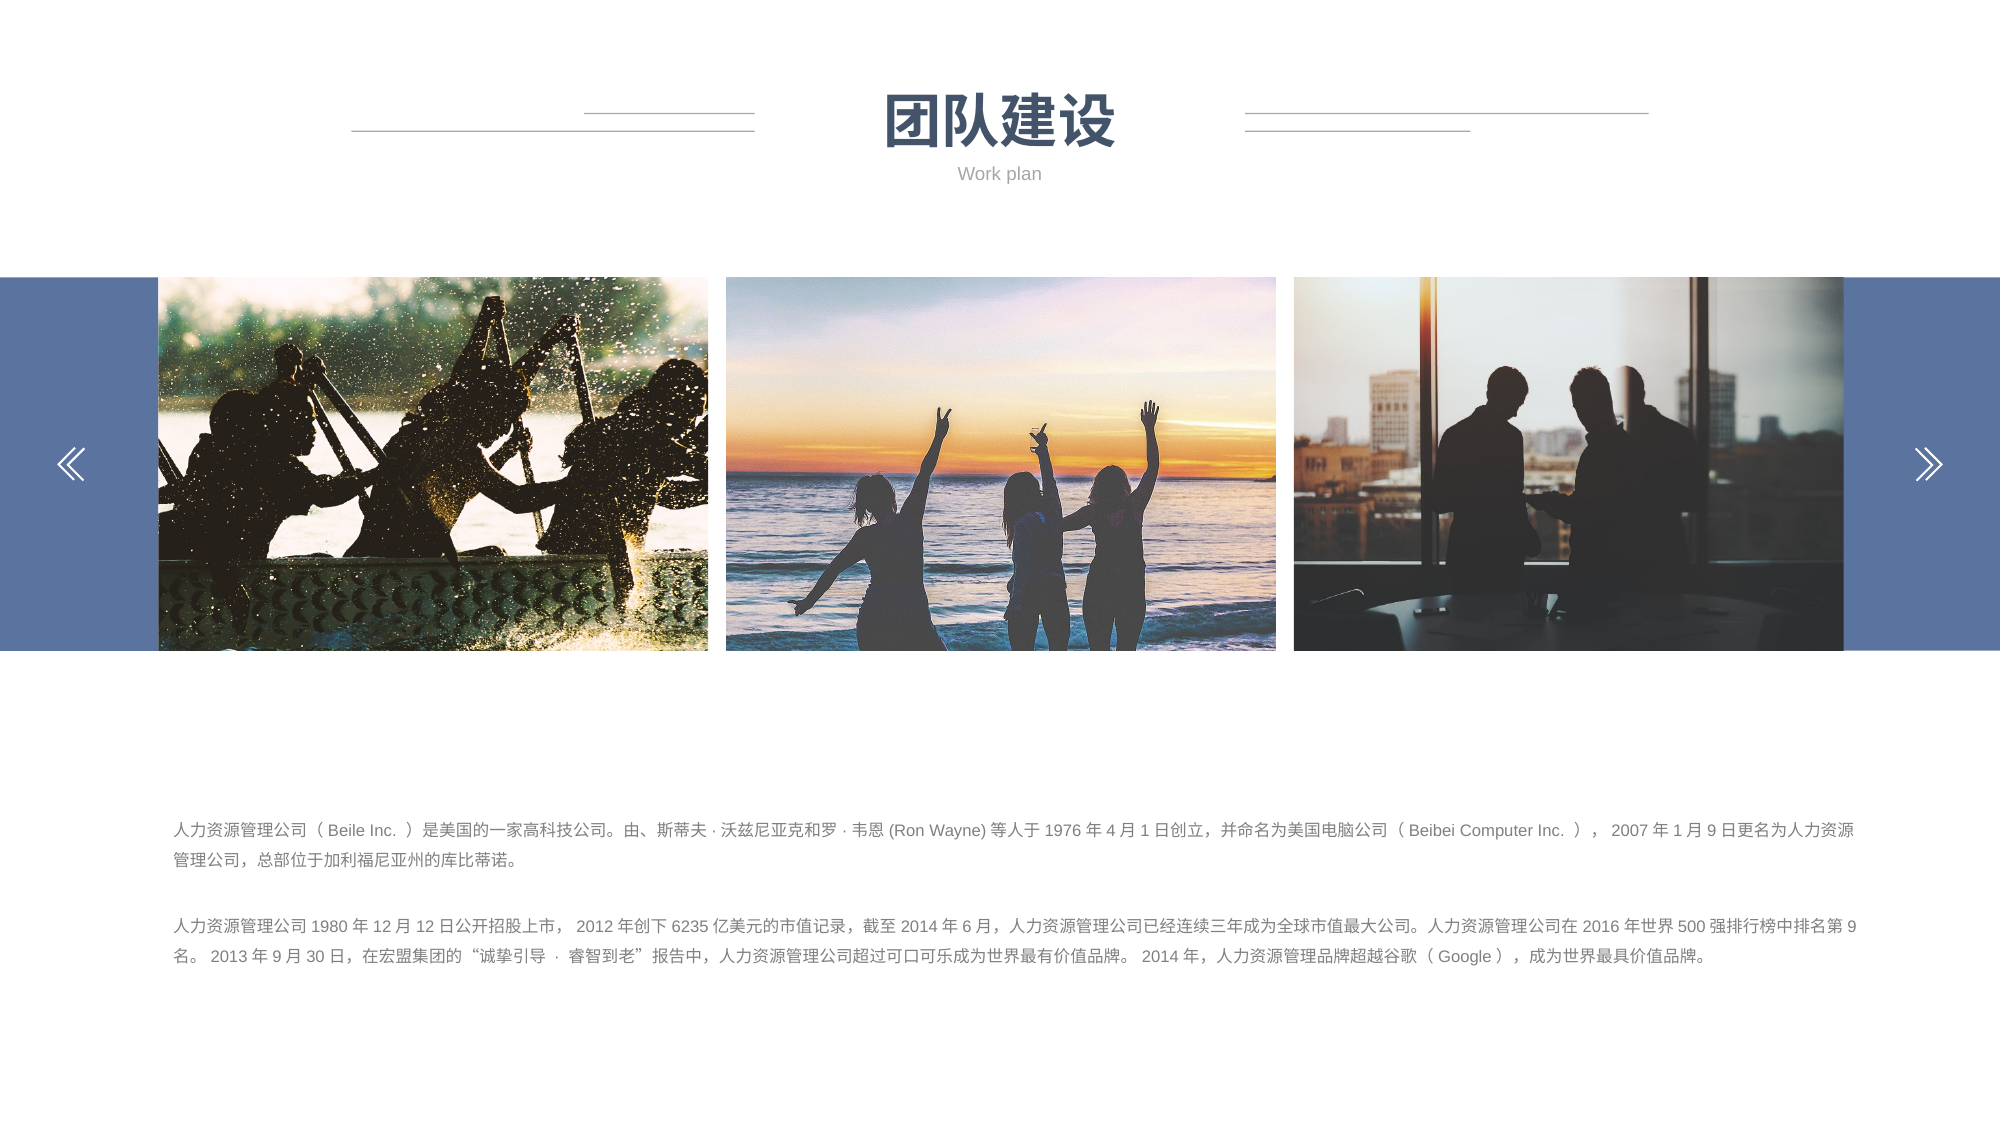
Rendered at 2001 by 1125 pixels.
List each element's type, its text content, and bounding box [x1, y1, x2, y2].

text_box Work plan [827, 162, 1173, 192]
picture [725, 277, 1276, 651]
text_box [351, 113, 1649, 132]
text_box [0, 276, 159, 652]
picture [158, 277, 709, 651]
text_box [64, 449, 95, 479]
picture [1293, 277, 1844, 651]
text_box 团队建设 [775, 76, 1225, 113]
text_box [1905, 449, 1936, 479]
text_box 团队建设 [775, 132, 1225, 162]
text_box [1841, 276, 2000, 652]
text_box 人力资源管理公司（Beile Inc. ）是美国的一家高科技公司。由、斯蒂夫·沃兹尼亚克和罗·韦恩(Ron Wayne)等人于1976年4月1日创立，并命名为美国电脑公司（Beibei Computer Inc. ），2007年1月9日更名为人力资源管理公司，总部位于加利福尼亚州的库比蒂诺。 人力资源管理公司1980年12月12日公开招股上市，2012年创下6235亿美元的市值记录，截至2014年6月，人力资源管理公司已经连续三年成为全球市值最大公司。人力资源管理公司在2016年世界500强排行榜中排名第9名。2013年9月30日，在宏盟集团的“诚挚引导 · 睿智到老”报告中，人力资源管理公司超过可口可乐成为世界最有价值品牌。2014年，人力资源管理品牌超越谷歌（Google），成为世界最具价值品牌。 [158, 802, 1875, 974]
